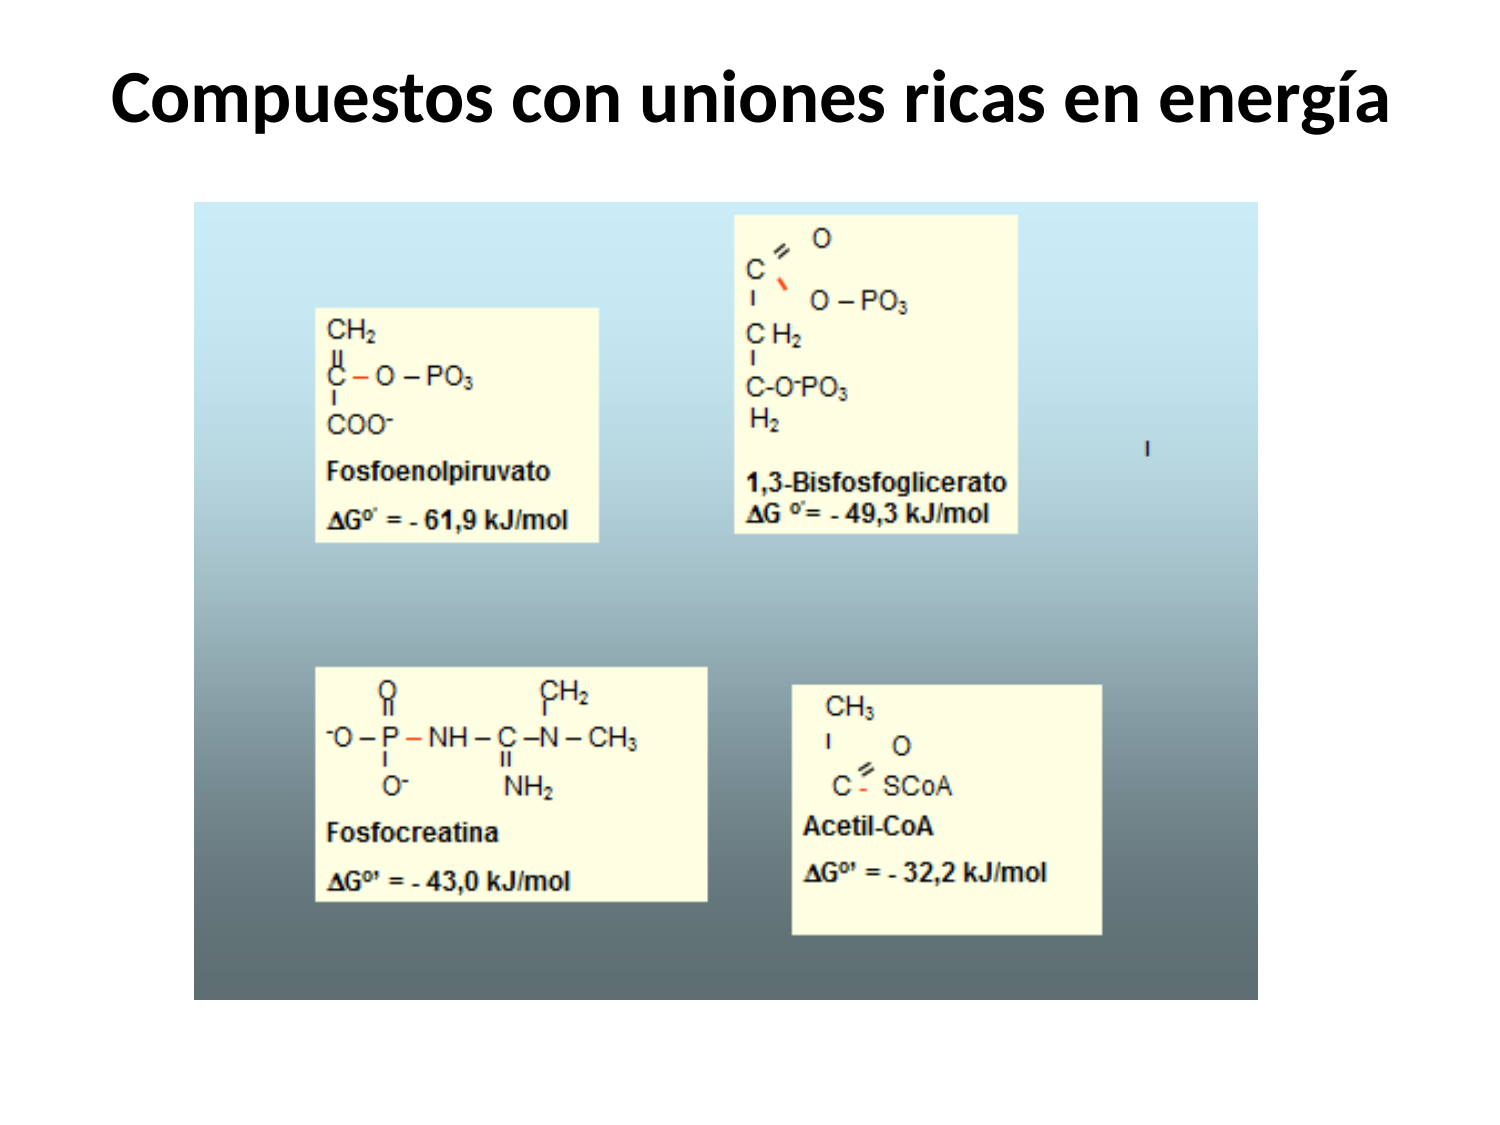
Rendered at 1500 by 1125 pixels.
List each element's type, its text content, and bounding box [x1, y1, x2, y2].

picture [194, 201, 1259, 1000]
title Compuestos con uniones ricas en energía [76, 44, 1427, 232]
